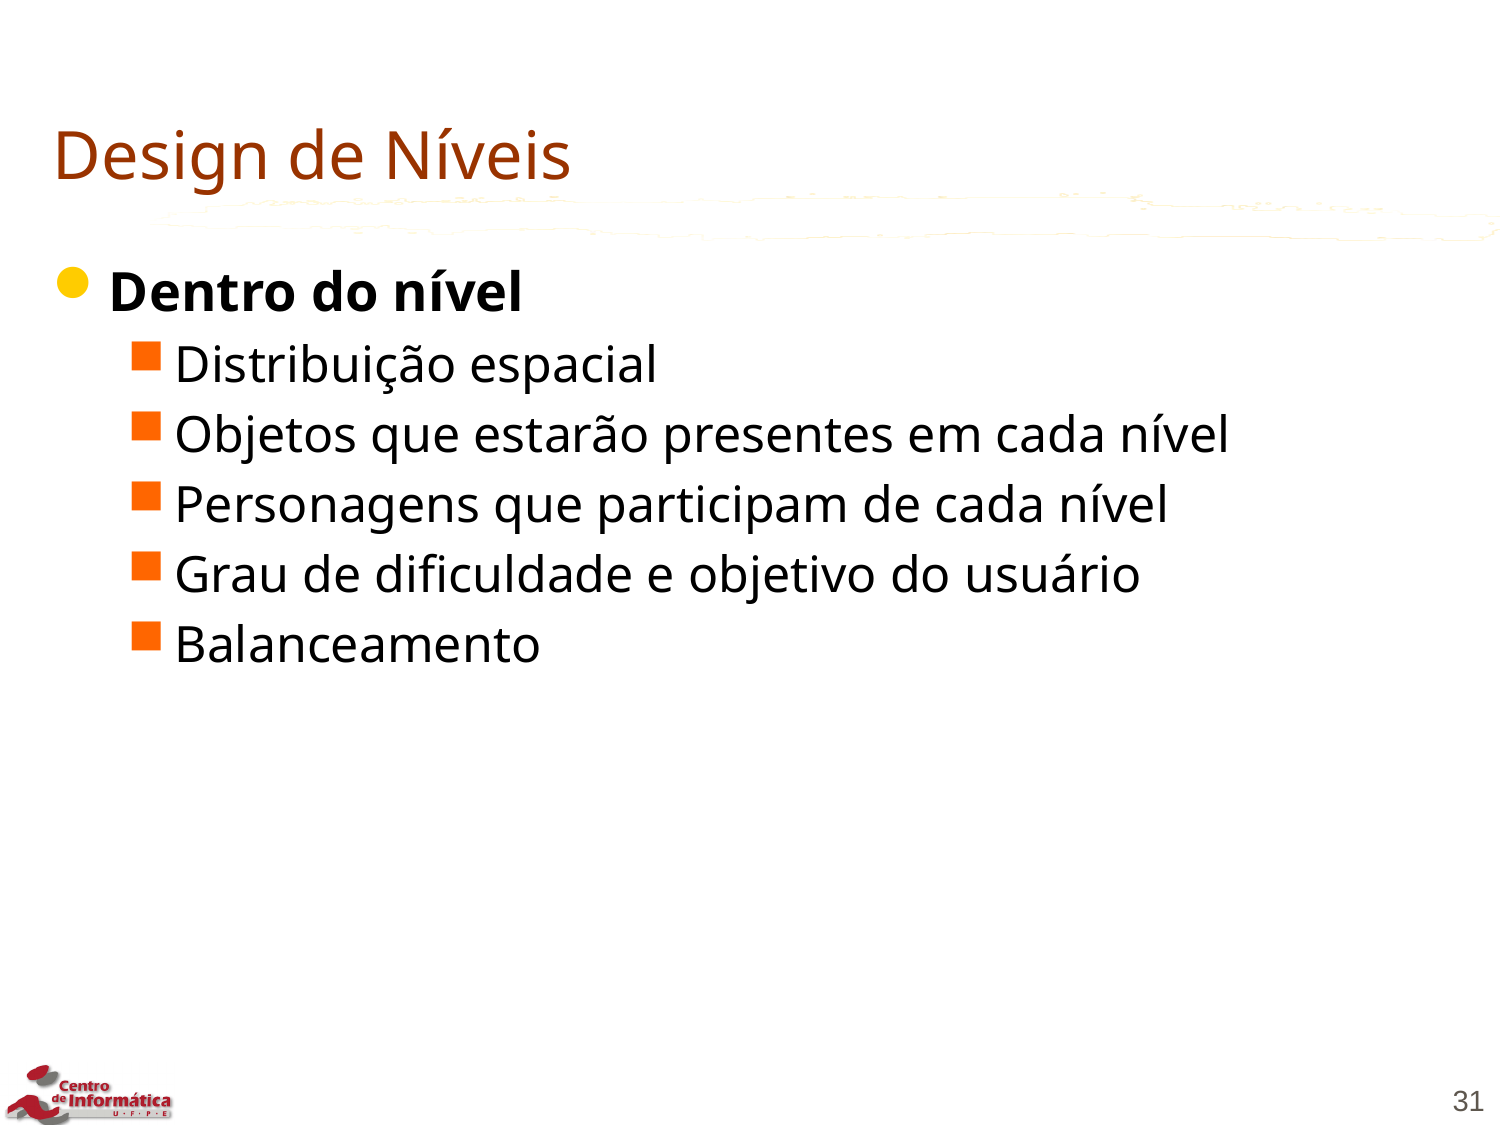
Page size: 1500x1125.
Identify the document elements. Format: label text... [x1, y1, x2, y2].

title Design de Níveis [37, 12, 1434, 200]
slide_number 31 [1187, 1049, 1500, 1125]
picture [0, 1062, 175, 1125]
list Dentro do nível Distribuição espacial Objetos que estarão presentes em cada nível Personagens que participam de cada nível Grau de dificuldade e objetivo do usuário Balanceamento [37, 249, 1475, 1025]
